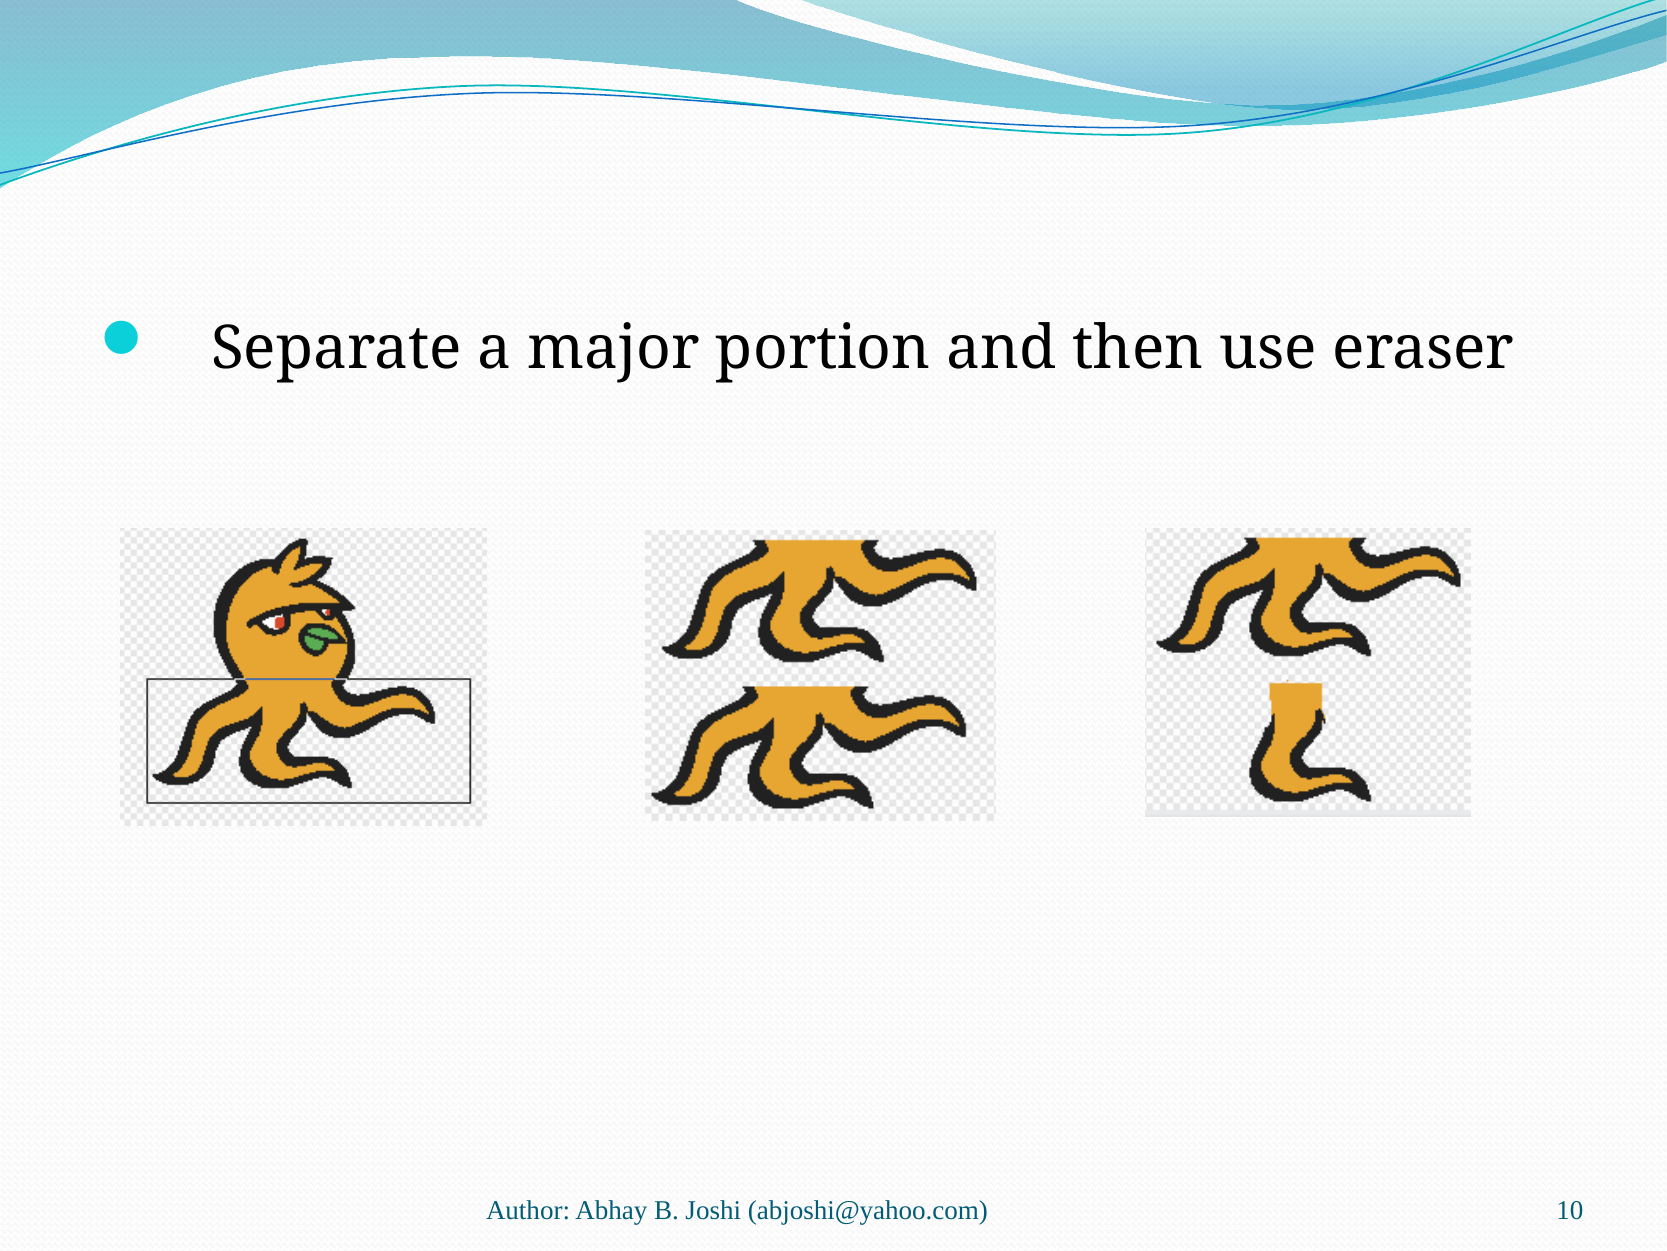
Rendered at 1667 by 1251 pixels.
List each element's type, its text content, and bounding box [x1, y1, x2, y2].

picture [645, 529, 997, 822]
picture [120, 528, 487, 826]
slide_number 10 [1444, 1158, 1584, 1226]
footer Author: Abhay B. Joshi (abjoshi@yahoo.com) [486, 1158, 1098, 1226]
list Separate a major portion and then use eraser [83, 300, 1584, 1125]
picture [1145, 528, 1472, 817]
